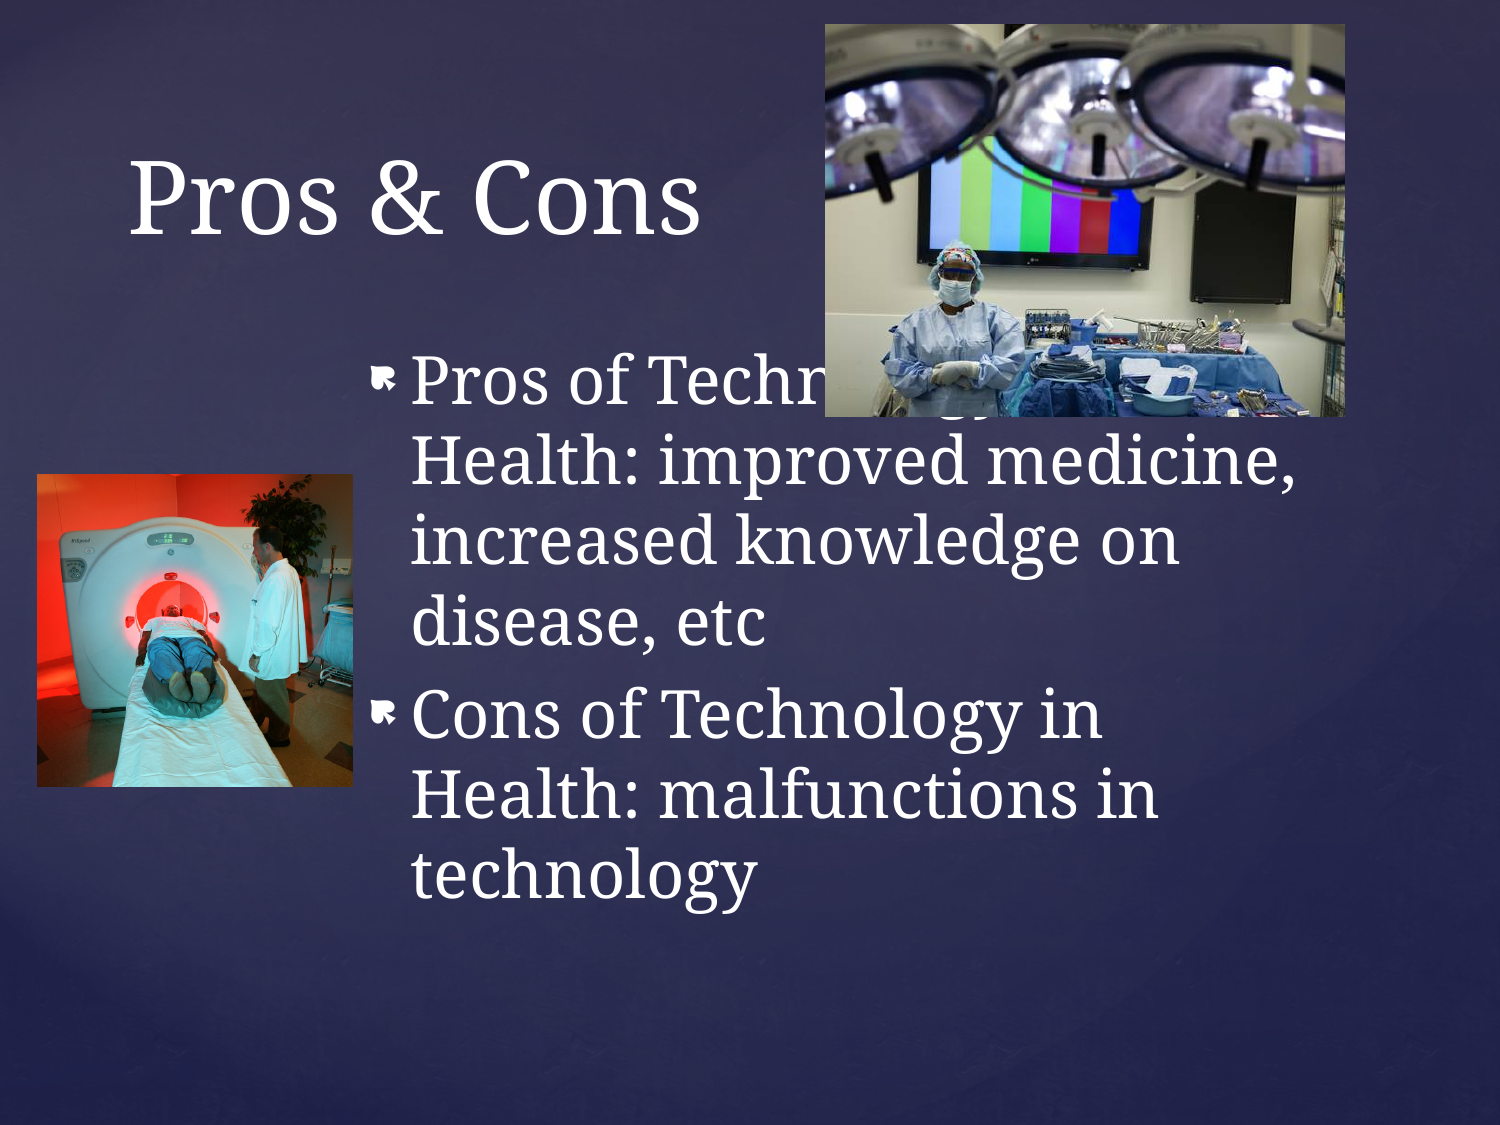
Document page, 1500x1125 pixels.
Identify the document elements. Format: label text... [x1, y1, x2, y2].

title Pros & Cons [112, 112, 814, 263]
list Pros of Technology in Health: improved medicine, increased knowledge on disease, etc Cons of Technology in Health: malfunctions in technology [350, 324, 1350, 925]
picture [36, 474, 353, 788]
picture [824, 24, 1346, 417]
